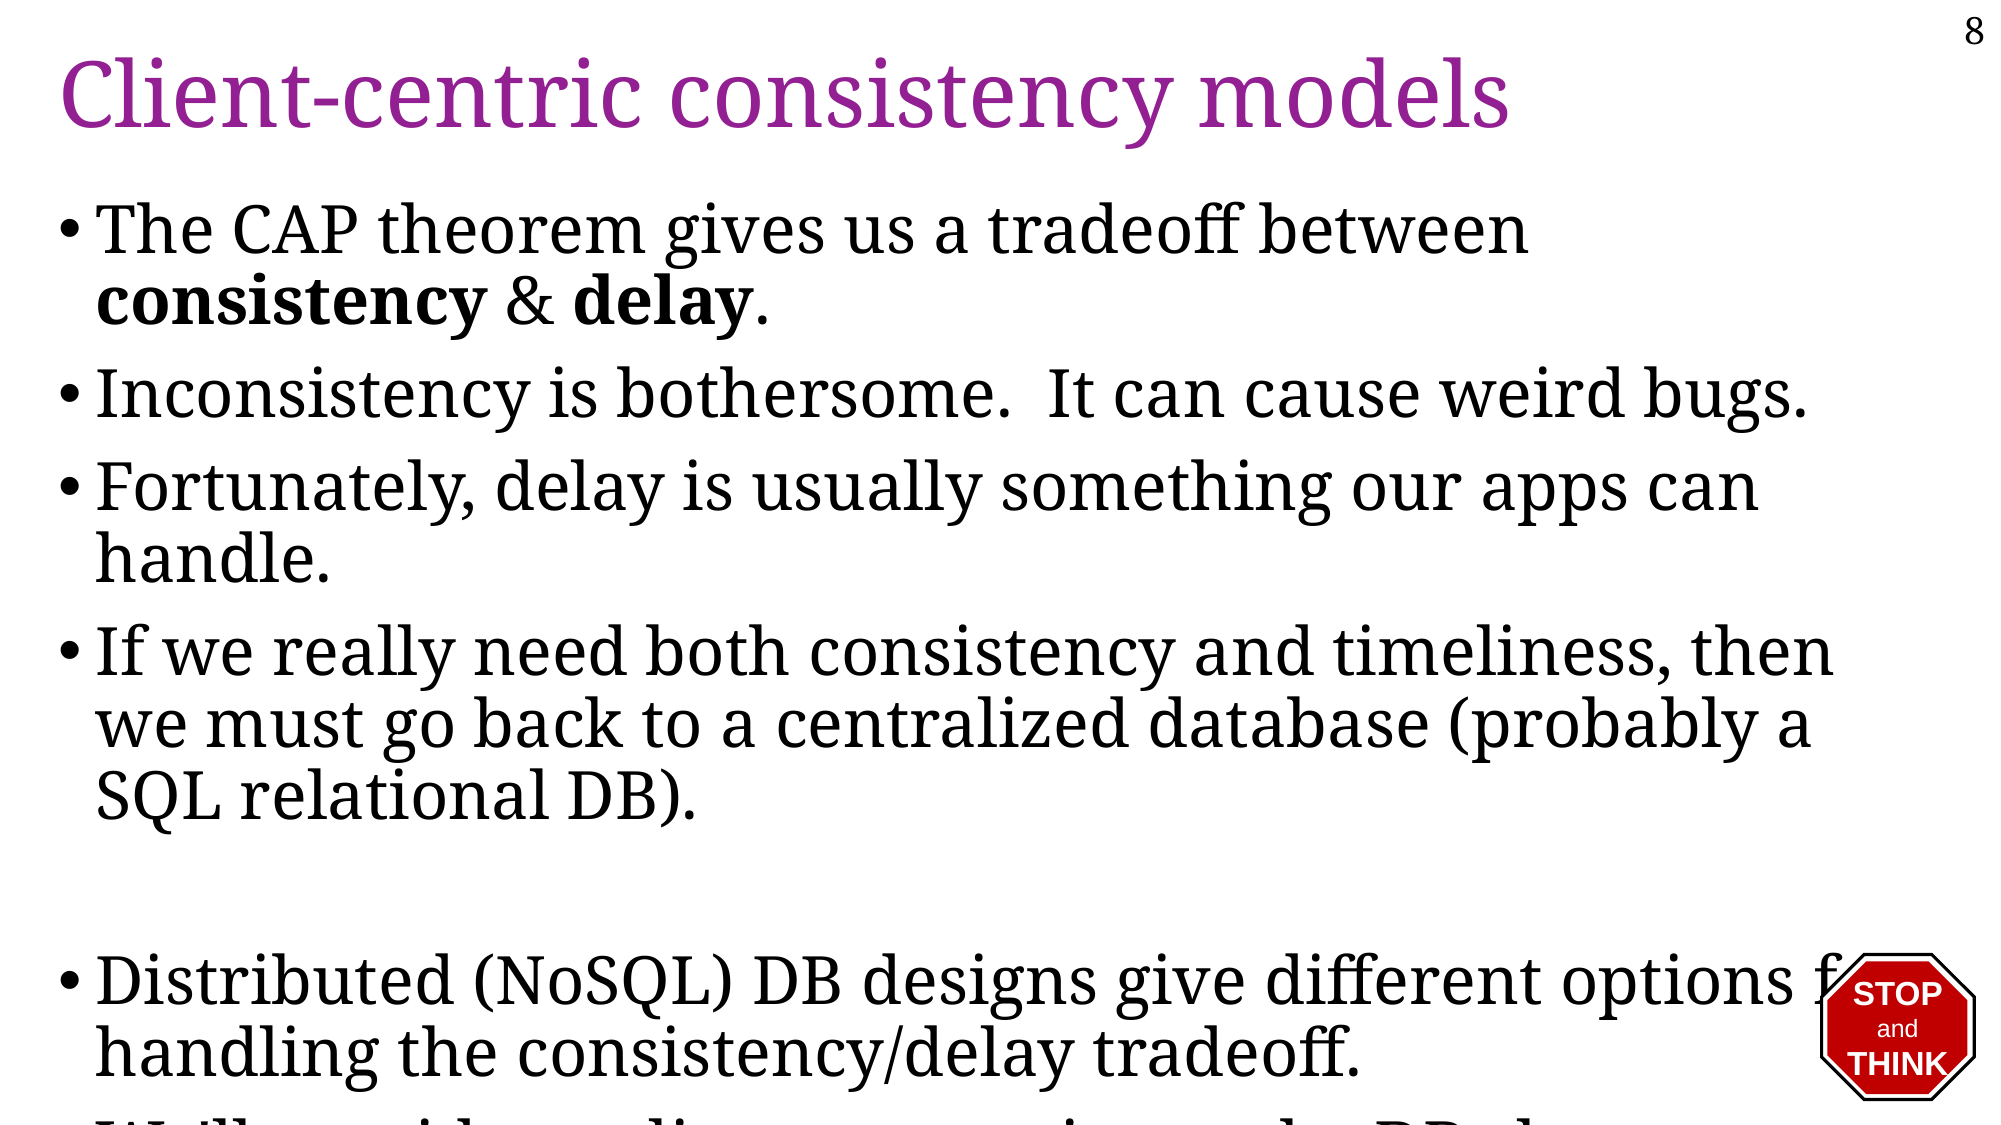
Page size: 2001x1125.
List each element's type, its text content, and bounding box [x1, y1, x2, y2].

list The CAP theorem gives us a tradeoff between consistency & delay. Inconsistency is bothersome. It can cause weird bugs. Fortunately, delay is usually something our apps can handle. If we really need both consistency and timeliness, then we must go back to a centralized database (probably a SQL relational DB). Distributed (NoSQL) DB designs give different options for handling the consistency/delay tradeoff. We'll consider a client connecting to the DB cluster. What consistency properties might we want to ensure? [43, 188, 1953, 1106]
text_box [1821, 954, 1975, 1100]
title Client-centric consistency models [43, 25, 1953, 171]
